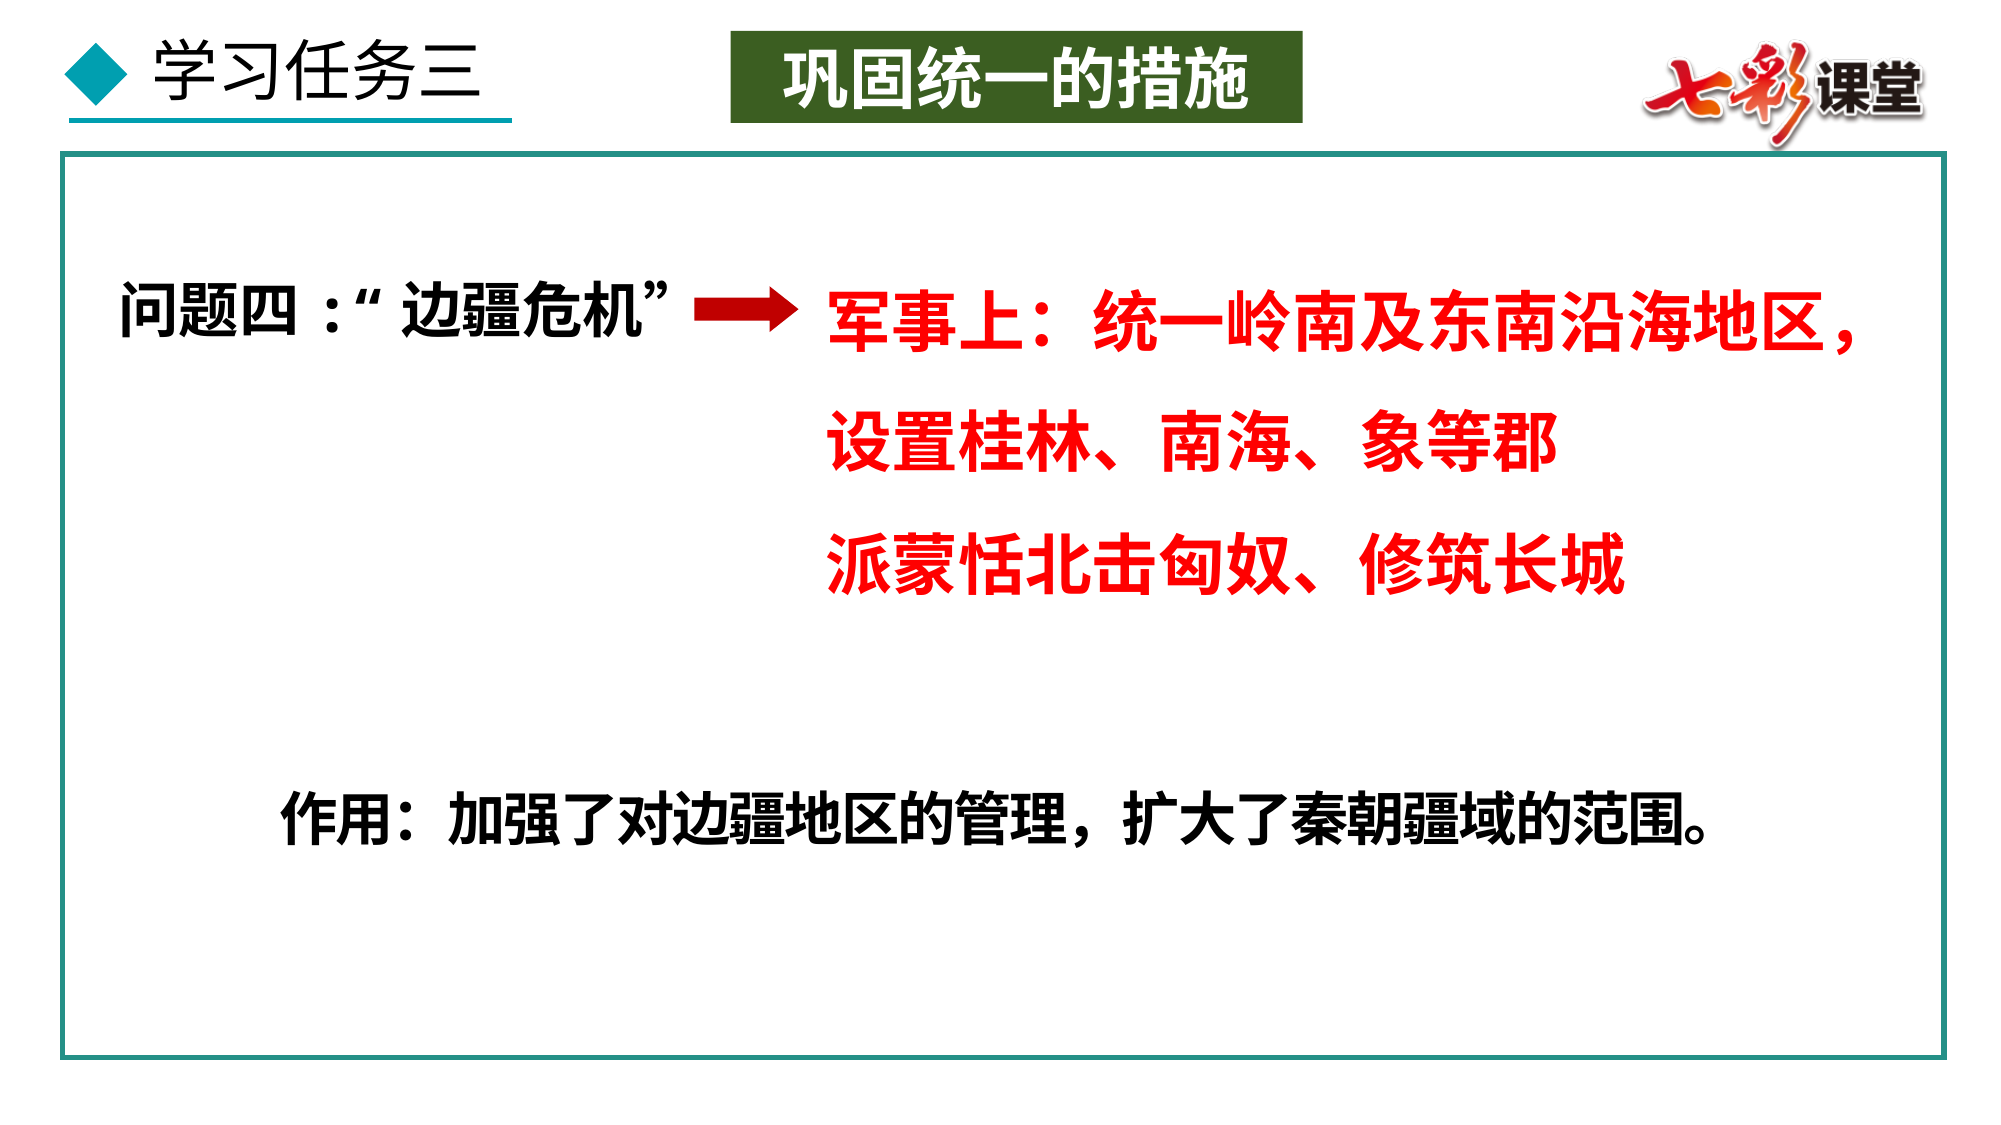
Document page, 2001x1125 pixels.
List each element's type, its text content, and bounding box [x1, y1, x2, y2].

text_box 作用：加强了对边疆地区的管理，扩大了秦朝疆域的范围。 [230, 775, 1791, 860]
text_box 军事上：统一岭南及东南沿海地区，设置桂林、南海、象等郡 [810, 232, 1963, 488]
picture [1638, 35, 1932, 151]
text_box 问题四:“边疆危机” [103, 265, 811, 353]
text_box 派蒙恬北击匈奴、修筑长城 [810, 515, 1791, 612]
text_box 巩固统一的措施 [729, 30, 1304, 124]
